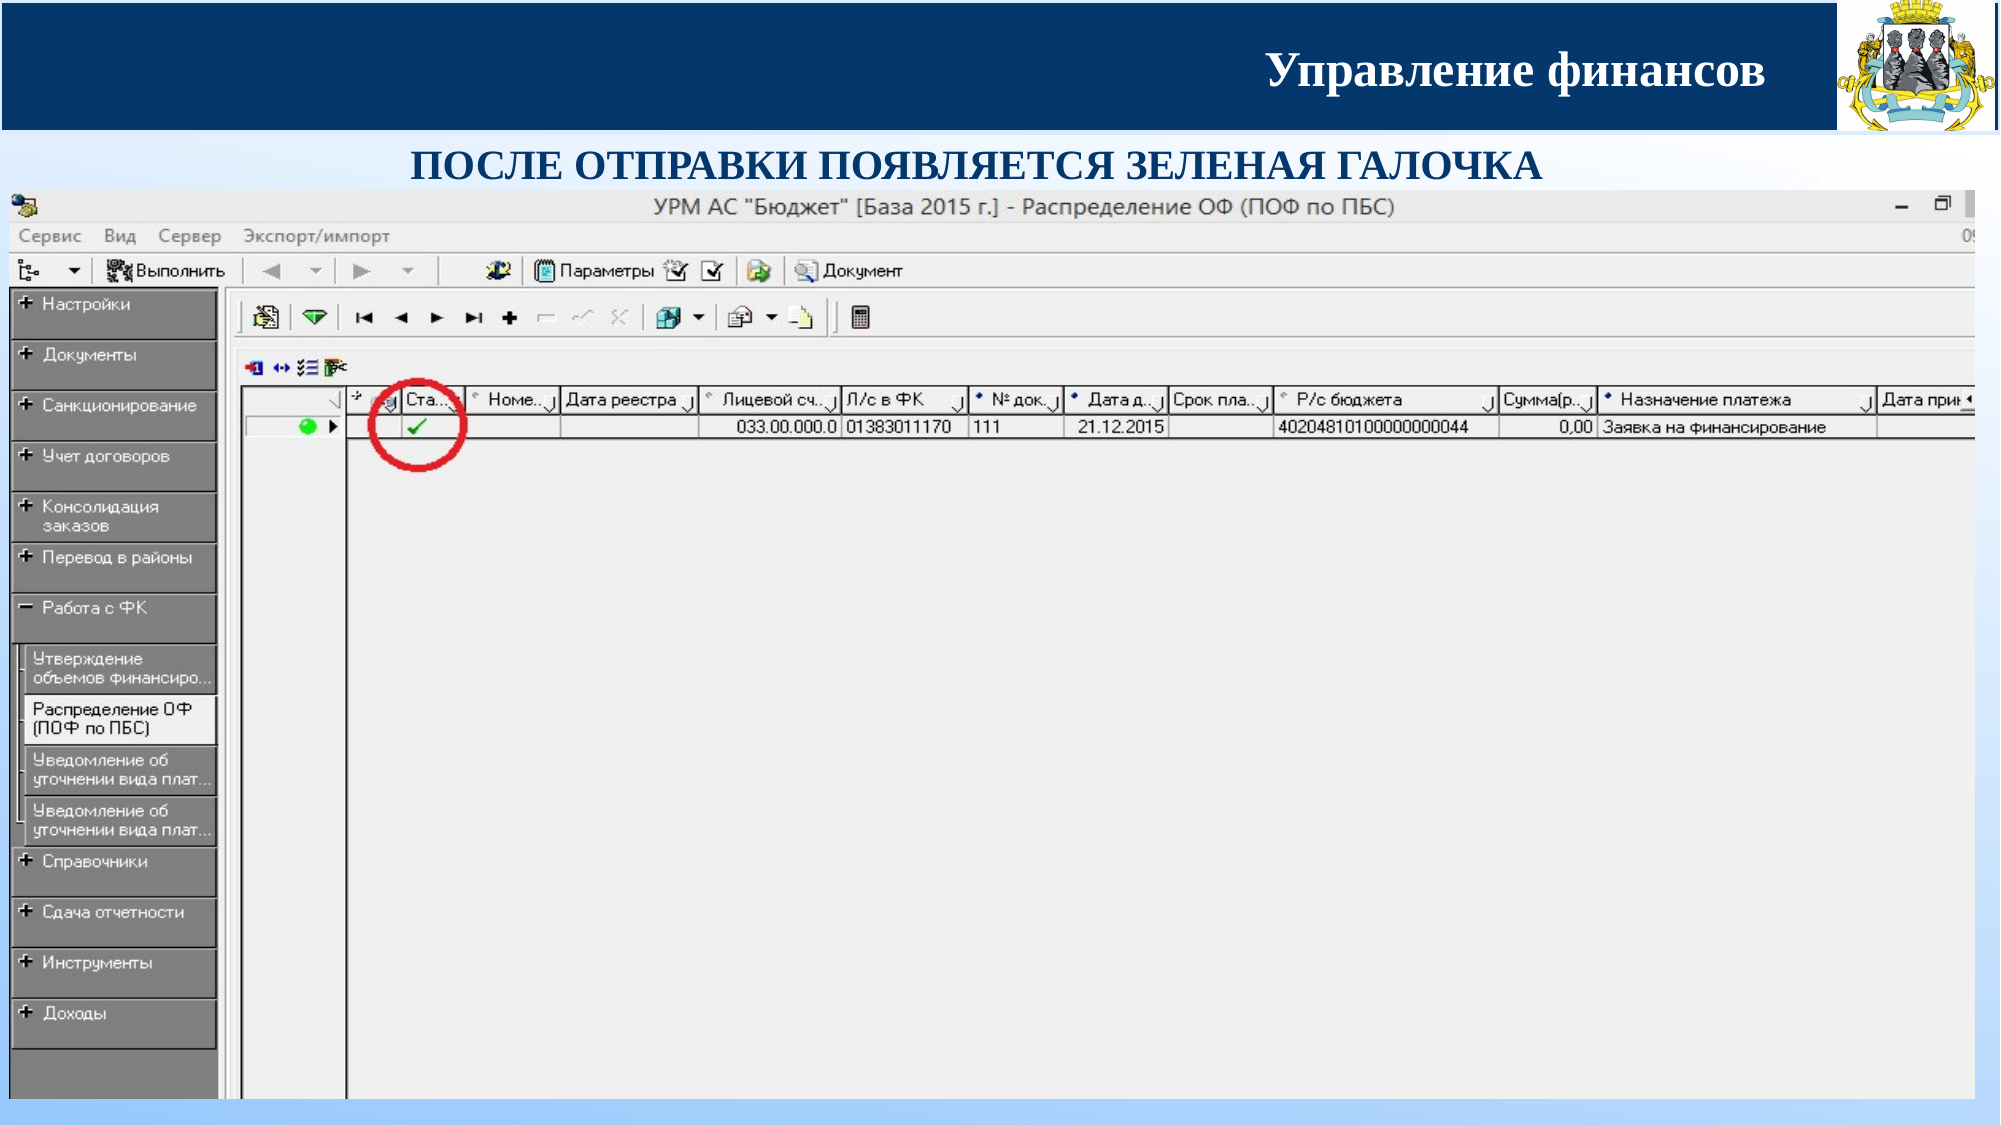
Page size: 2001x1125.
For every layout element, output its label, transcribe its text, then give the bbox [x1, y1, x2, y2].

picture [9, 190, 1975, 1099]
text_box Управление финансов [0, 0, 2000, 134]
title После отправки появляется зеленая галочка [0, 134, 1954, 199]
picture [1837, 0, 1995, 131]
